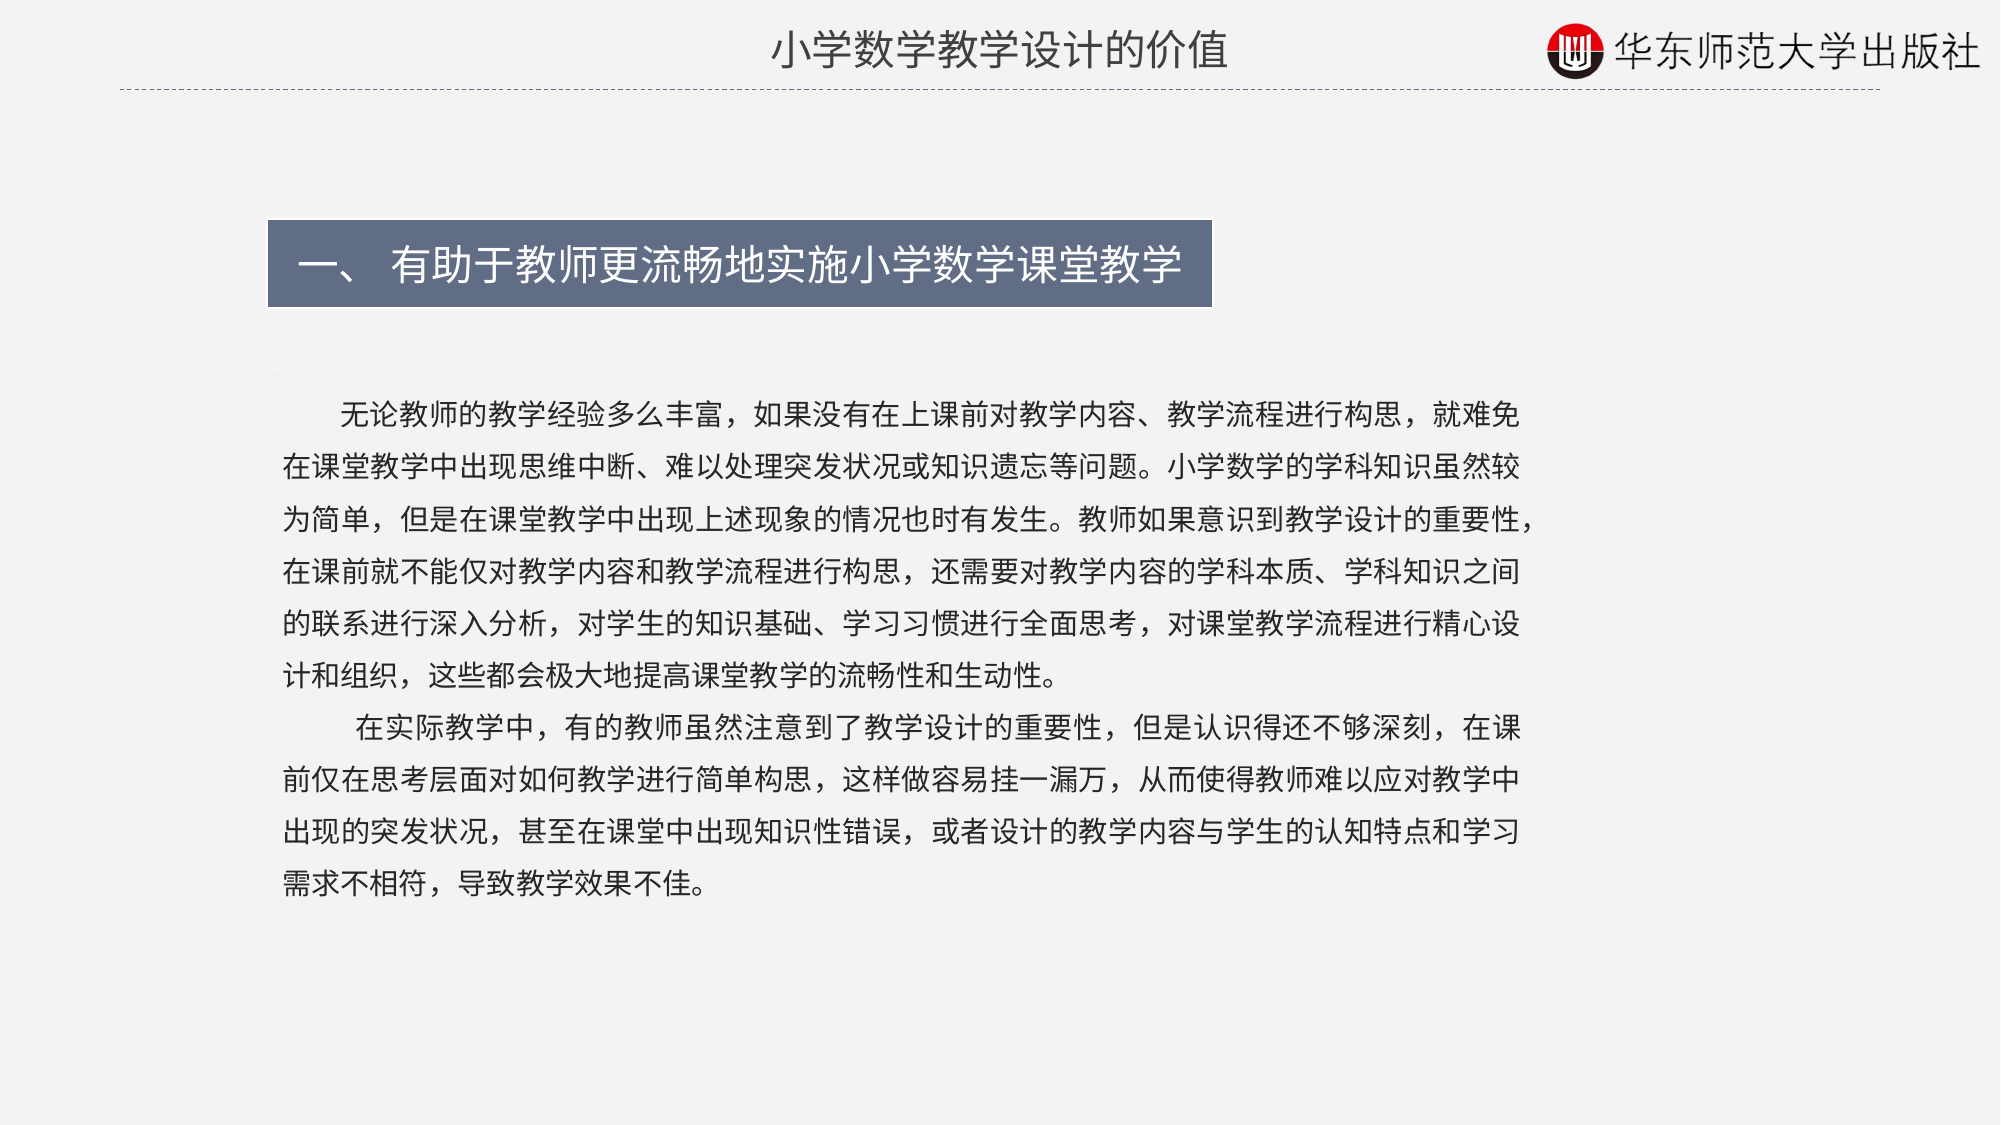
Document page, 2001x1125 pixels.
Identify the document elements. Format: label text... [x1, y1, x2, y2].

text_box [1536, 13, 1989, 83]
text_box 小学数学教学设计的价值 [680, 23, 1320, 74]
text_box 一、 有助于教师更流畅地实施小学数学课堂教学 [266, 218, 1214, 309]
text_box 无论教师的教学经验多么丰富，如果没有在上课前对教学内容、教学流程进行构思，就难免在课堂教学中出现思维中断、难以处理突发状况或知识遗忘等问题。小学数学的学科知识虽然较为简单，但是在课堂教学中出现上述现象的情况也时有发生。教师如果意识到教学设计的重要性，在课前就不能仅对教学内容和教学流程进行构思，还需要对教学内容的学科本质、学科知识之间的联系进行深入分析，对学生的知识基础、学习习惯进行全面思考，对课堂教学流程进行精心设计和组织，这些都会极大地提高课堂教学的流畅性和生动性。 在实际教学中，有的教师虽然注意到了教学设计的重要性，但是认识得还不够深刻，在课前仅在思考层面对如何教学进行简单构思，这样做容易挂一漏万，从而使得教师难以应对教学中出现的突发状况，甚至在课堂中出现知识性错误，或者设计的教学内容与学生的认知特点和学习需求不相符，导致教学效果不佳。 [267, 372, 1537, 908]
